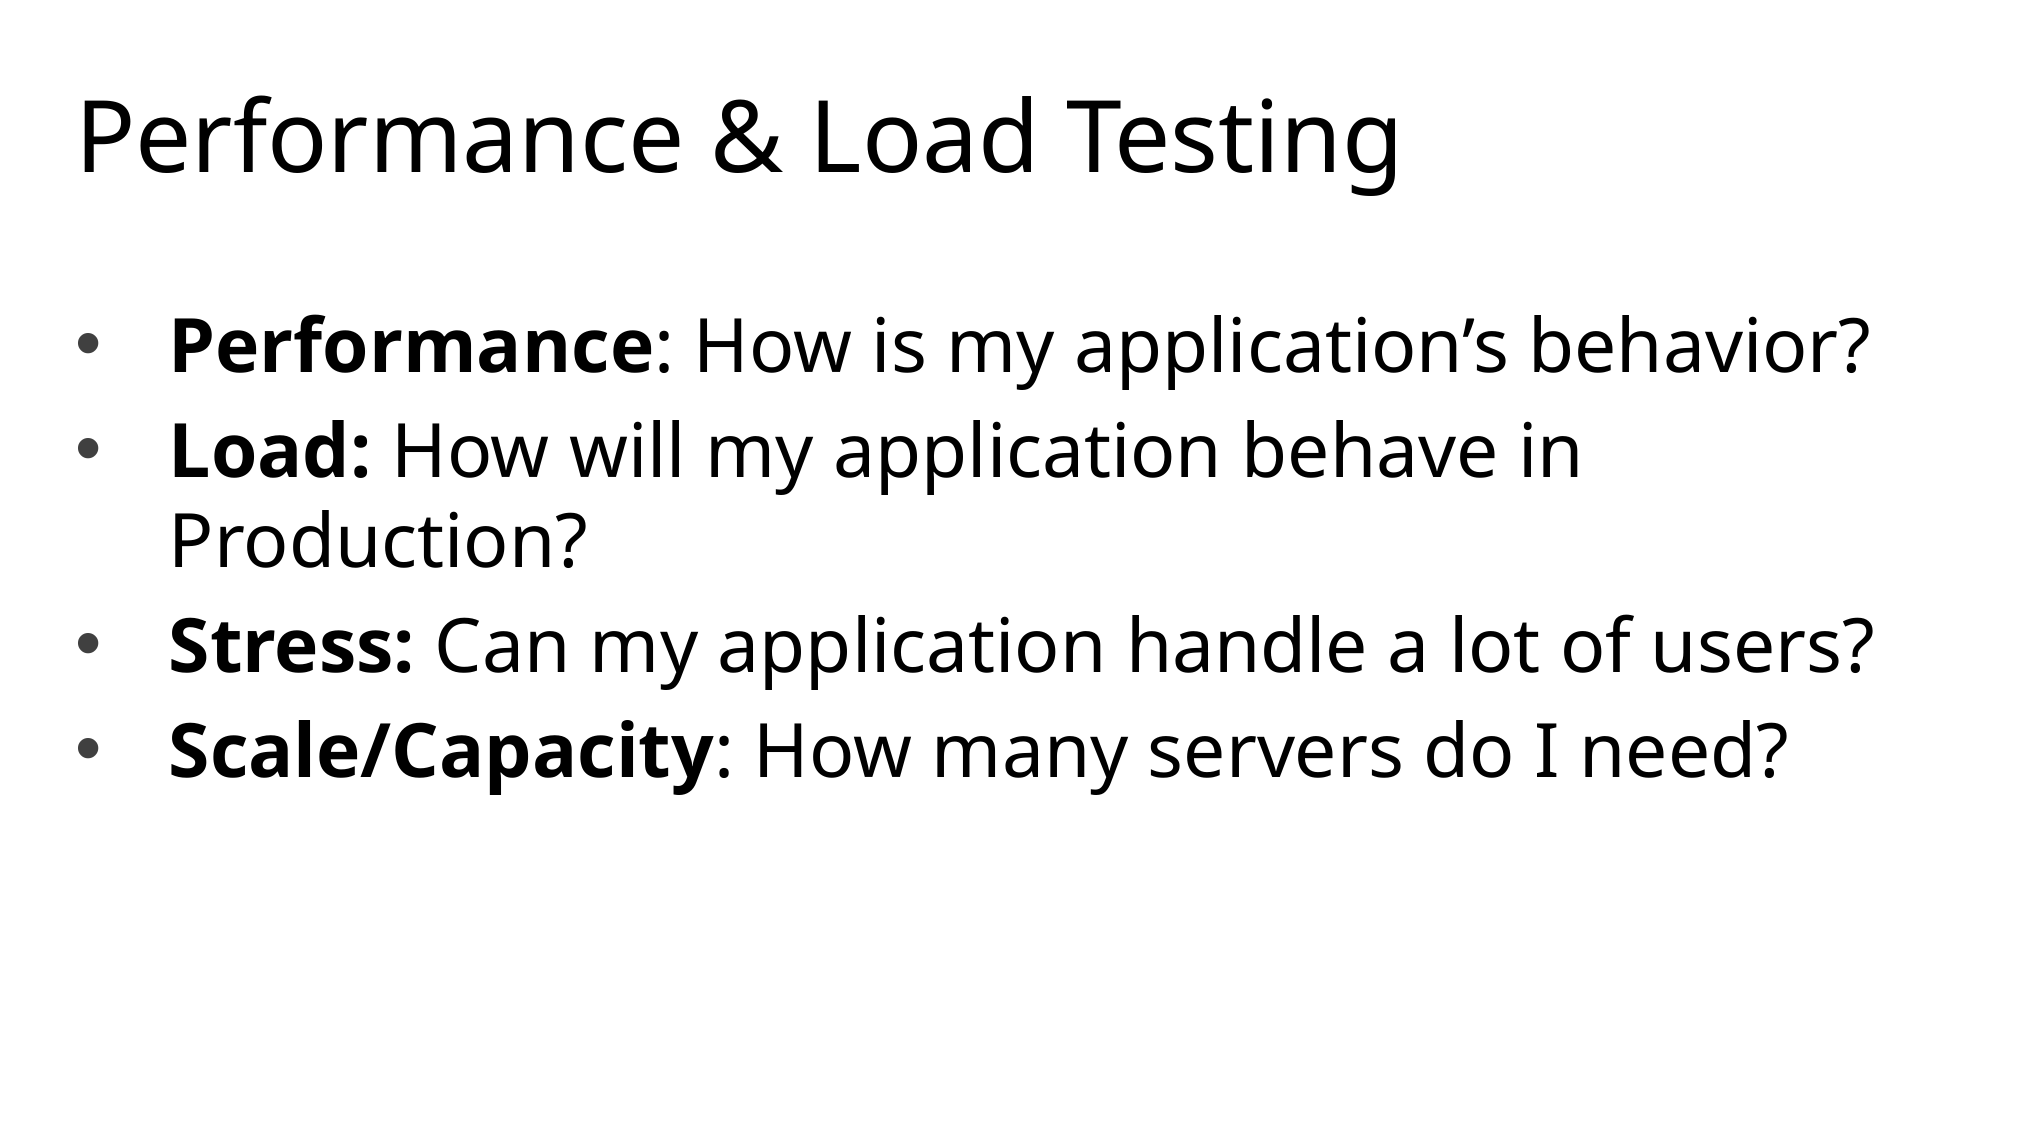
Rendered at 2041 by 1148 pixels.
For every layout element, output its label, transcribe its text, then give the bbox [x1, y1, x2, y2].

list Performance: How is my application’s behavior? Load: How will my application behave in Production? Stress: Can my application handle a lot of users? Scale/Capacity: How many servers do I need? [45, 273, 1996, 1099]
title Performance & Load Testing [45, 48, 1996, 199]
